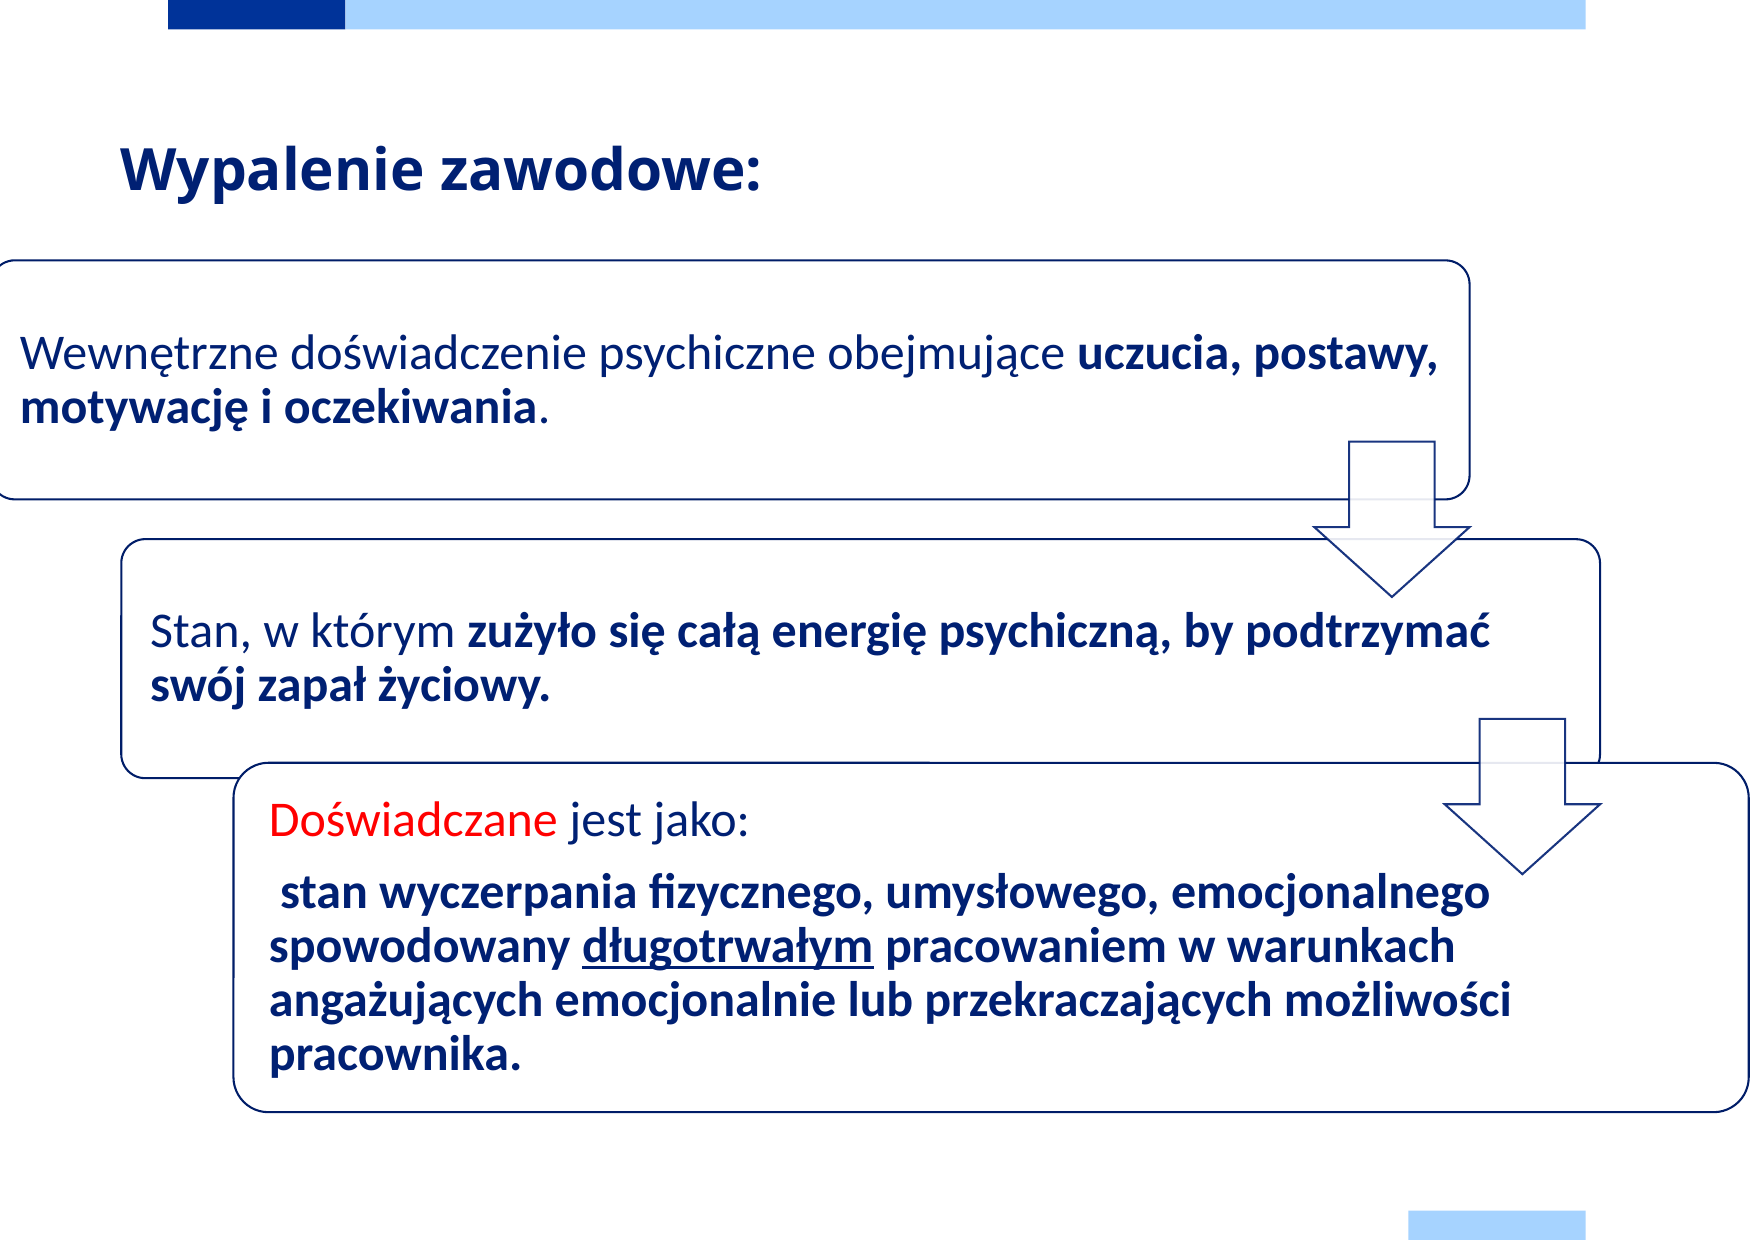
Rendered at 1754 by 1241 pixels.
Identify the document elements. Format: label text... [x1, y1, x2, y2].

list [0, 287, 1740, 1085]
title Wypalenie zawodowe: [120, 126, 1634, 287]
